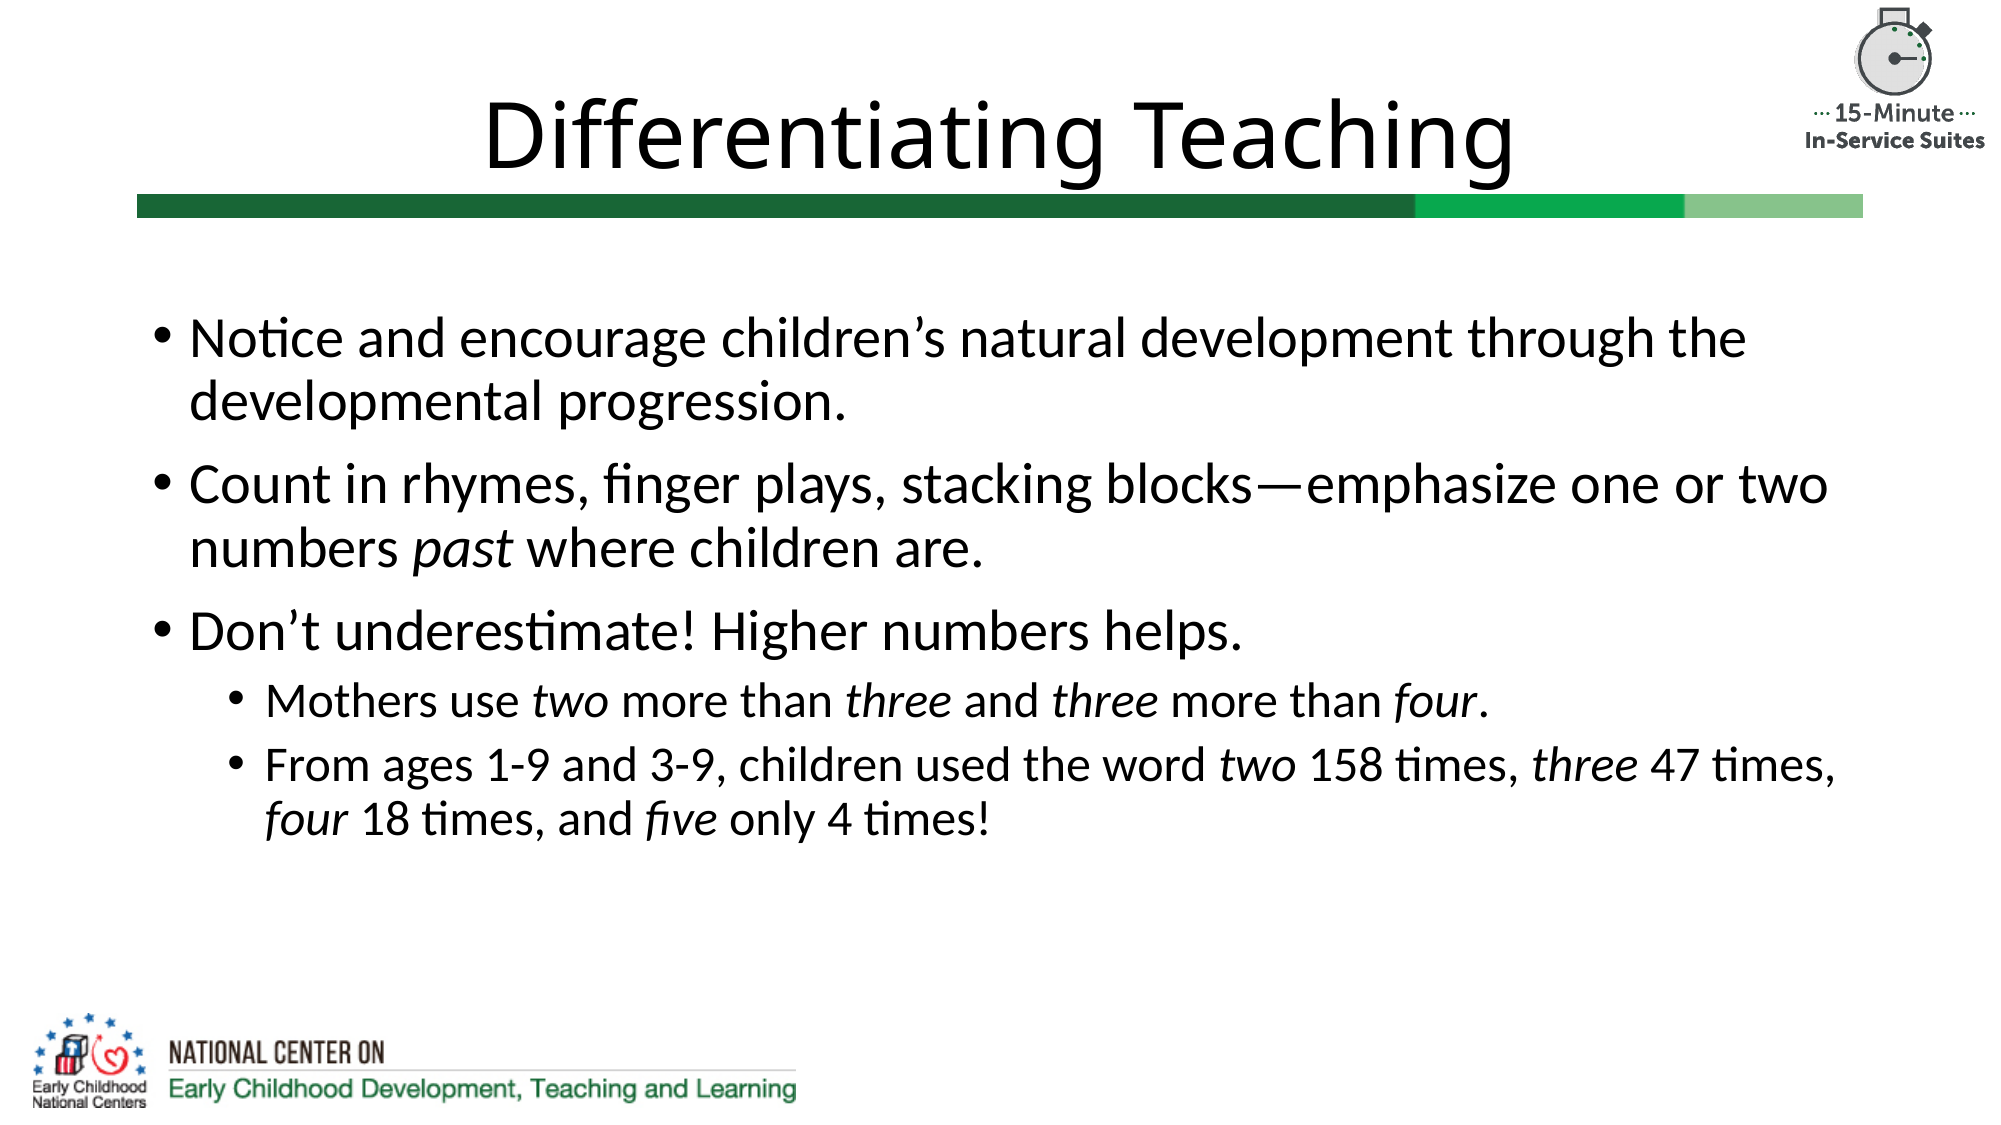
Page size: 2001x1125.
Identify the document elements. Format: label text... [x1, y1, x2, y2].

title Differentiating Teaching [137, 59, 1863, 218]
list Notice and encourage children’s natural development through the developmental progression. Count in rhymes, finger plays, stacking blocks—emphasize one or two numbers past where children are. Don’t underestimate! Higher numbers helps. Mothers use two more than three and three more than four. From ages 1-9 and 3-9, children used the word two 158 times, three 47 times, four 18 times, and five only 4 times! [137, 299, 1863, 1014]
picture [33, 1013, 796, 1108]
picture [1790, 0, 1999, 161]
